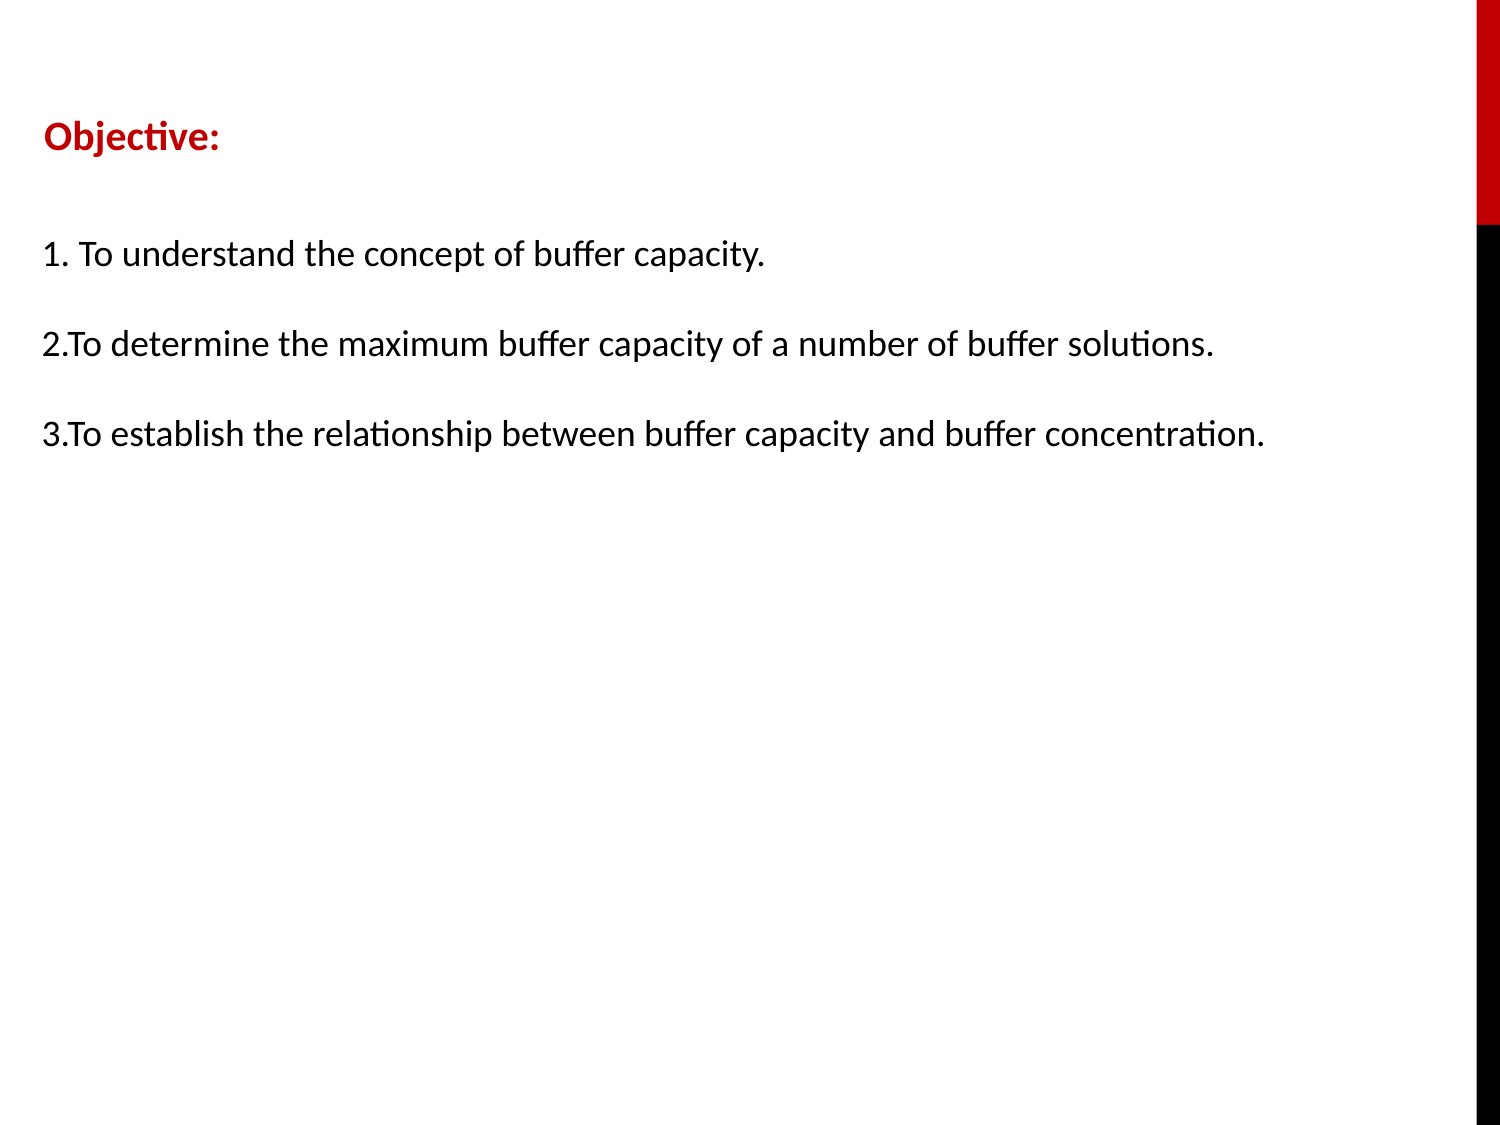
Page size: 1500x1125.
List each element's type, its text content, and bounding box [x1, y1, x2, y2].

text_box Objective: [29, 101, 1165, 212]
text_box 1. To understand the concept of buffer capacity. 2.To determine the maximum buffer capacity of a number of buffer solutions. 3.To establish the relationship between buffer capacity and buffer concentration. [26, 221, 1471, 512]
